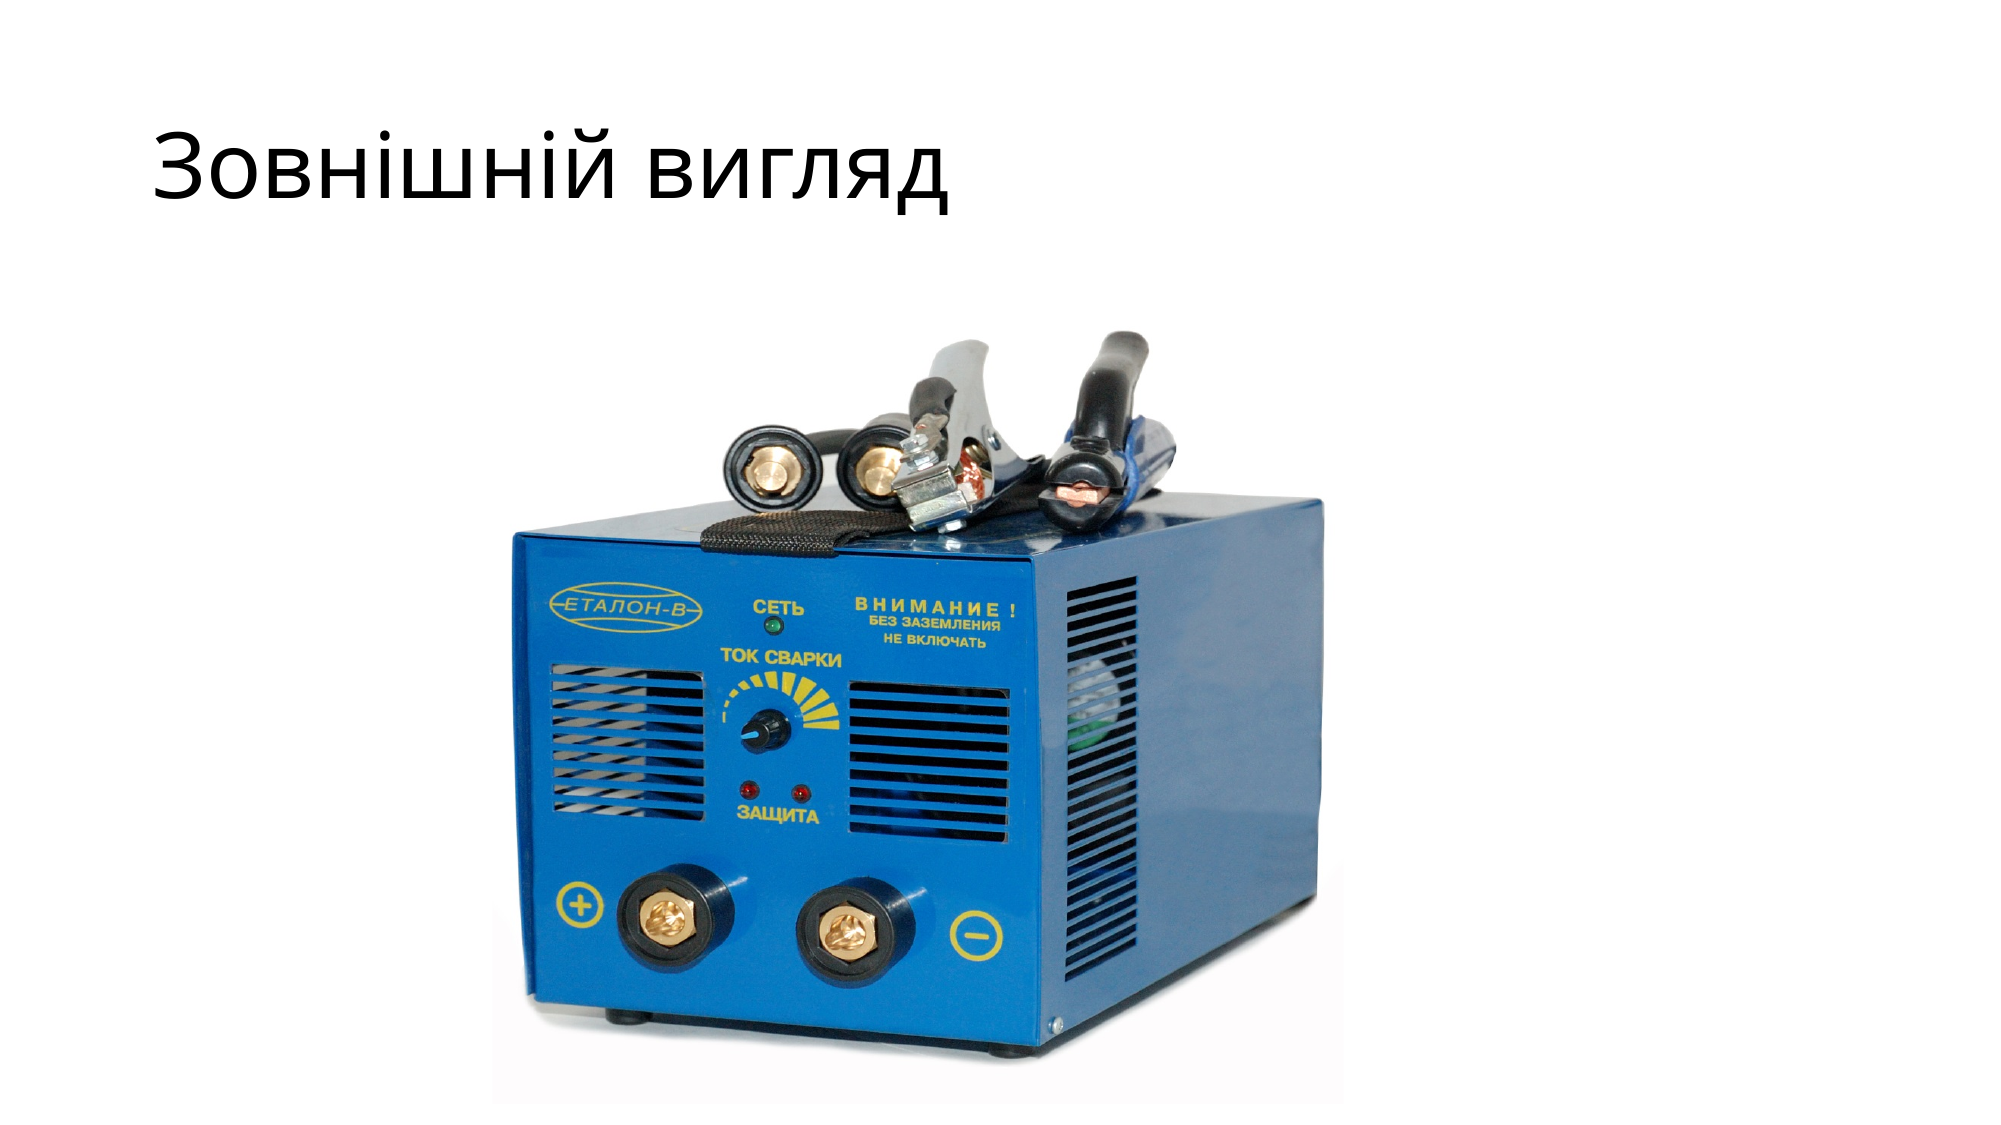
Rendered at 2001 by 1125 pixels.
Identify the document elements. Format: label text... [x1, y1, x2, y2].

title Зовнішній вигляд [137, 59, 1863, 278]
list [492, 299, 1344, 1104]
